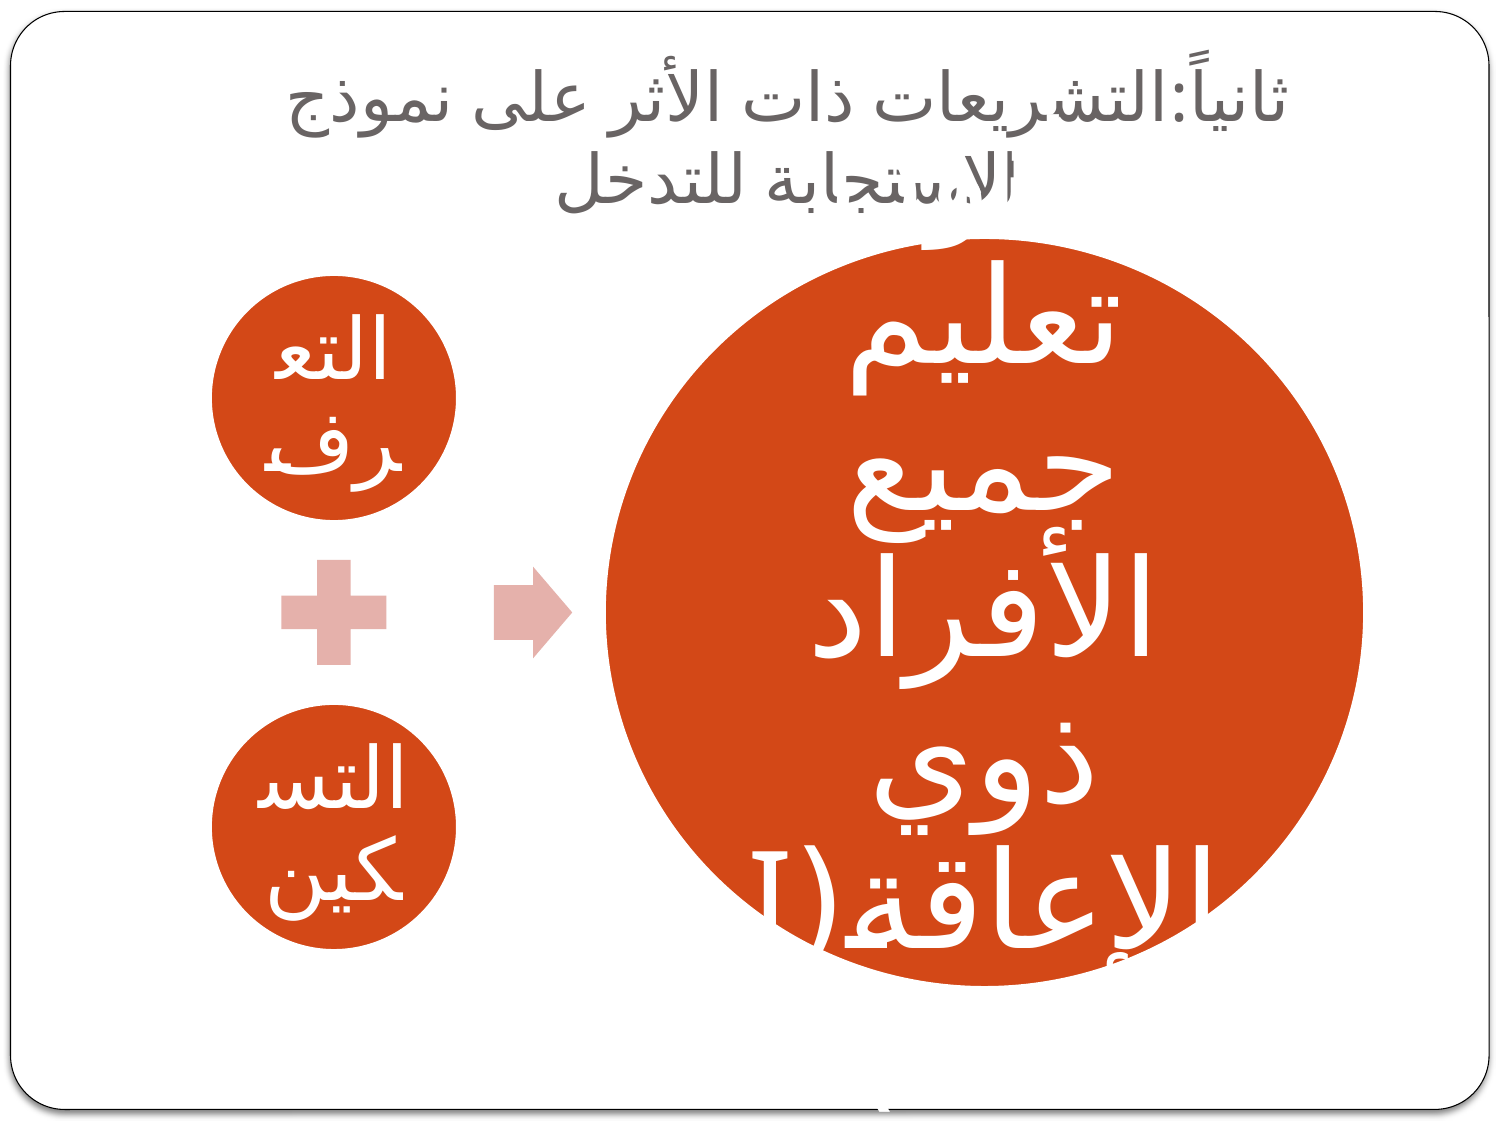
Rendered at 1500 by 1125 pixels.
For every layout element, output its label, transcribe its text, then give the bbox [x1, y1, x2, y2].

title ثانياً:التشريعات ذات الأثر على نموذج الاستجابة للتدخل [150, 45, 1425, 233]
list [149, 237, 1426, 988]
